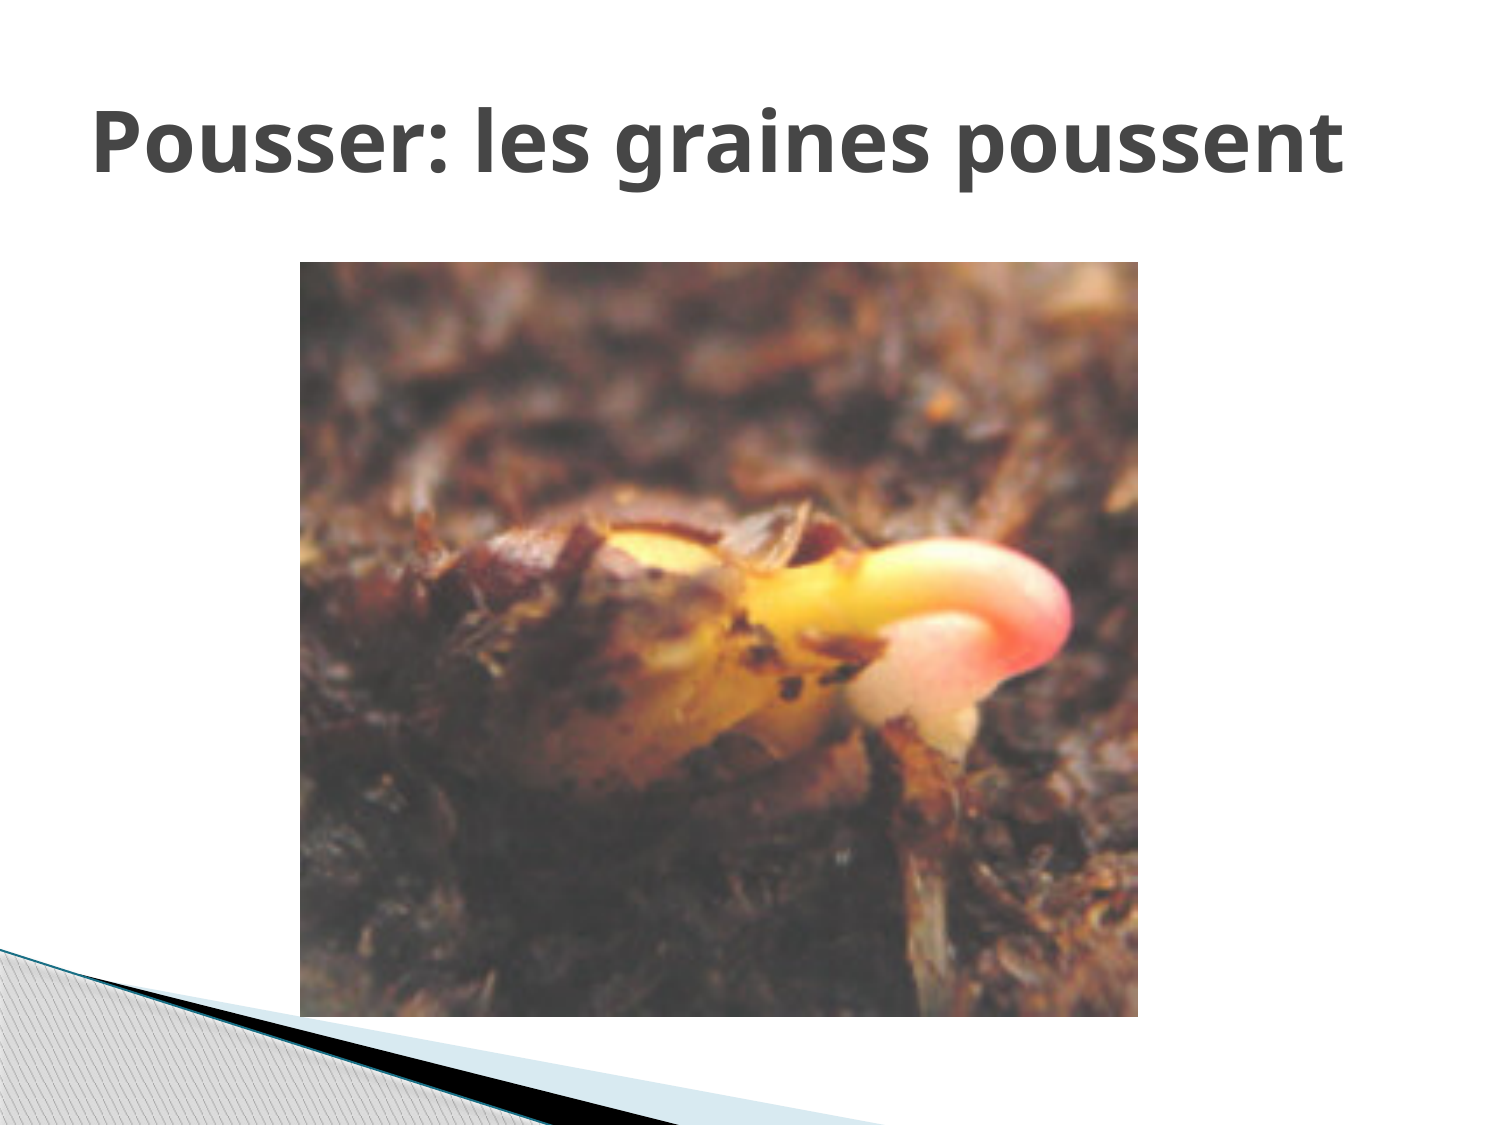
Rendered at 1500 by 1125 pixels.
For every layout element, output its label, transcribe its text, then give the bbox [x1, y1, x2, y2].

title Pousser: les graines poussent [75, 45, 1425, 233]
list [299, 262, 1138, 1017]
